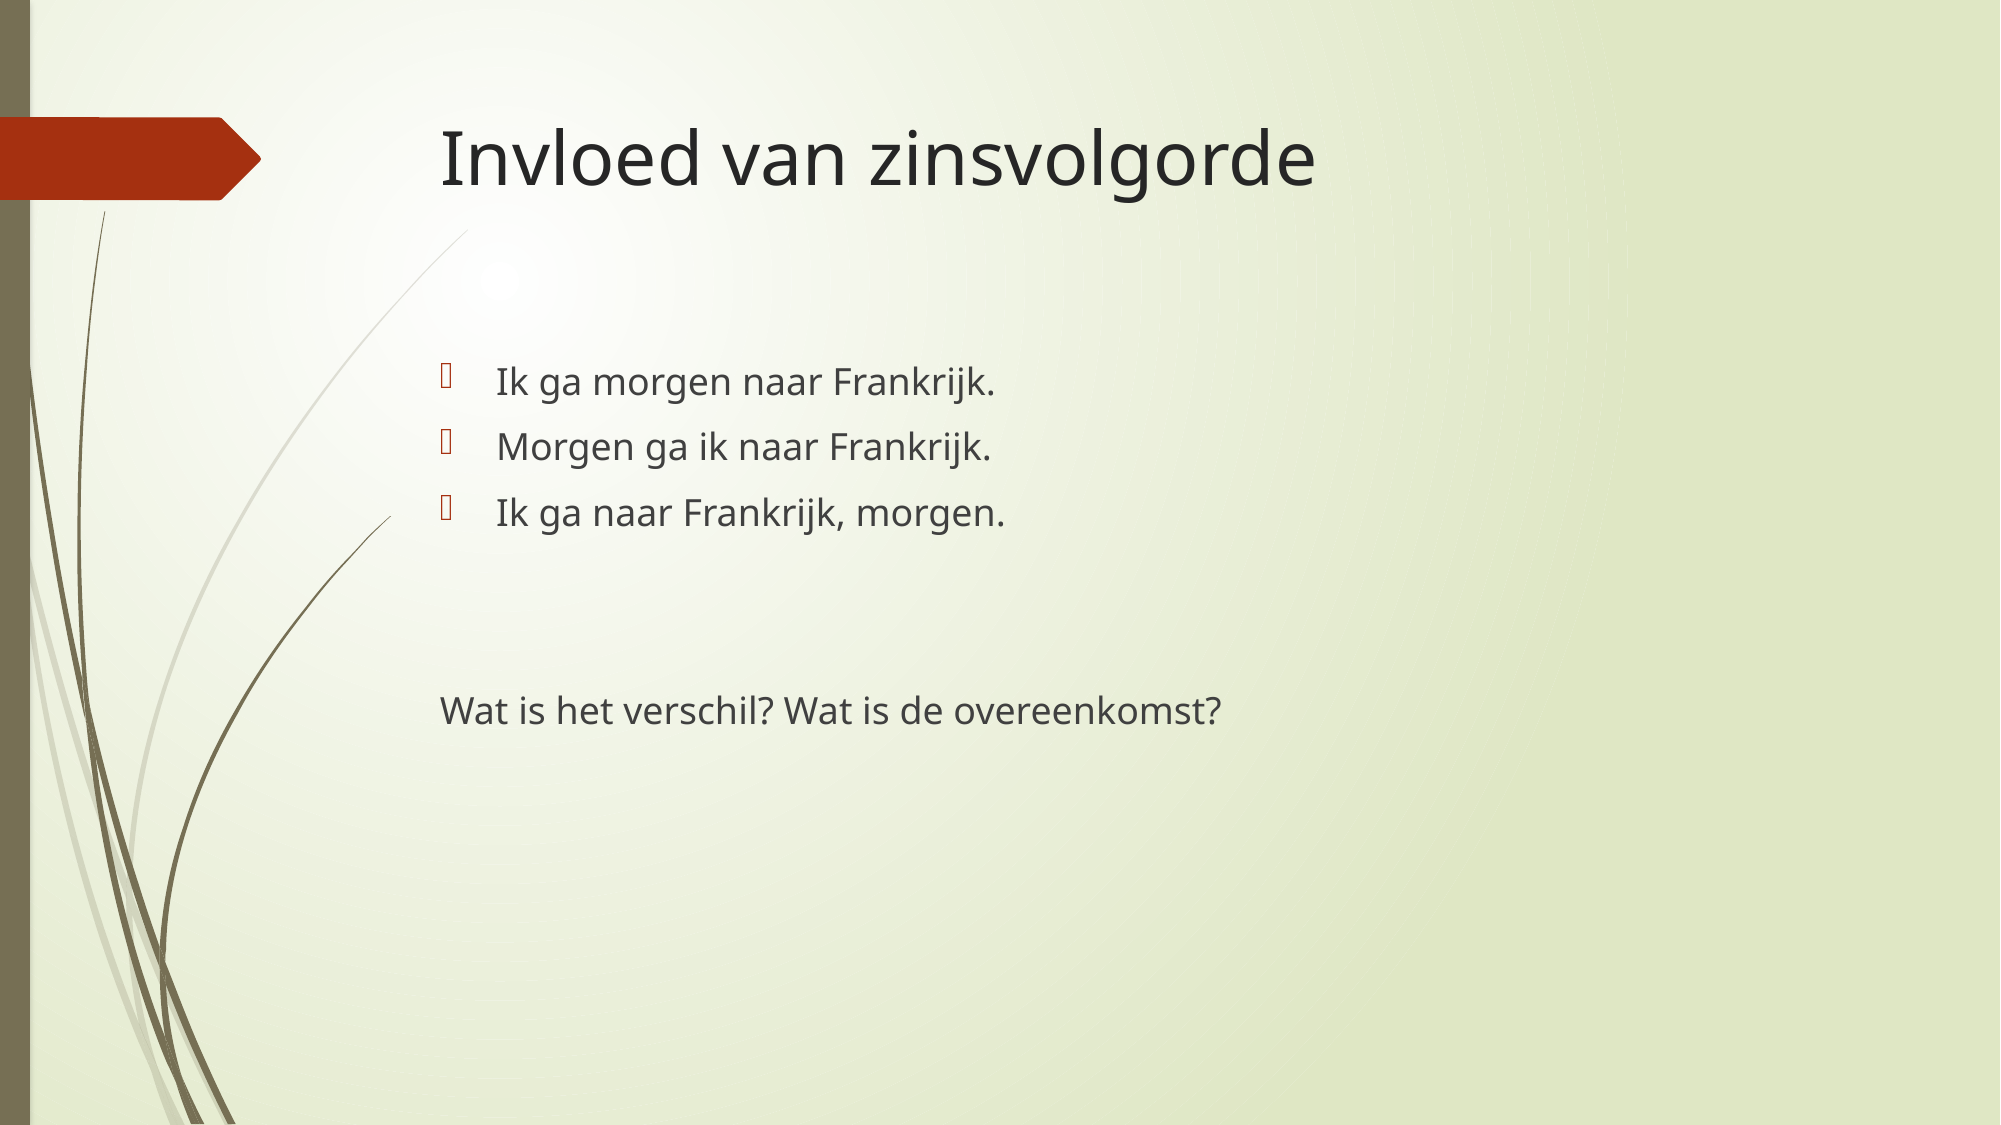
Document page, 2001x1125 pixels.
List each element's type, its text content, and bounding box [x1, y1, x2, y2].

title Invloed van zinsvolgorde [425, 102, 1888, 313]
list Ik ga morgen naar Frankrijk. Morgen ga ik naar Frankrijk. Ik ga naar Frankrijk, morgen. Wat is het verschil? Wat is de overeenkomst? [424, 350, 1888, 970]
